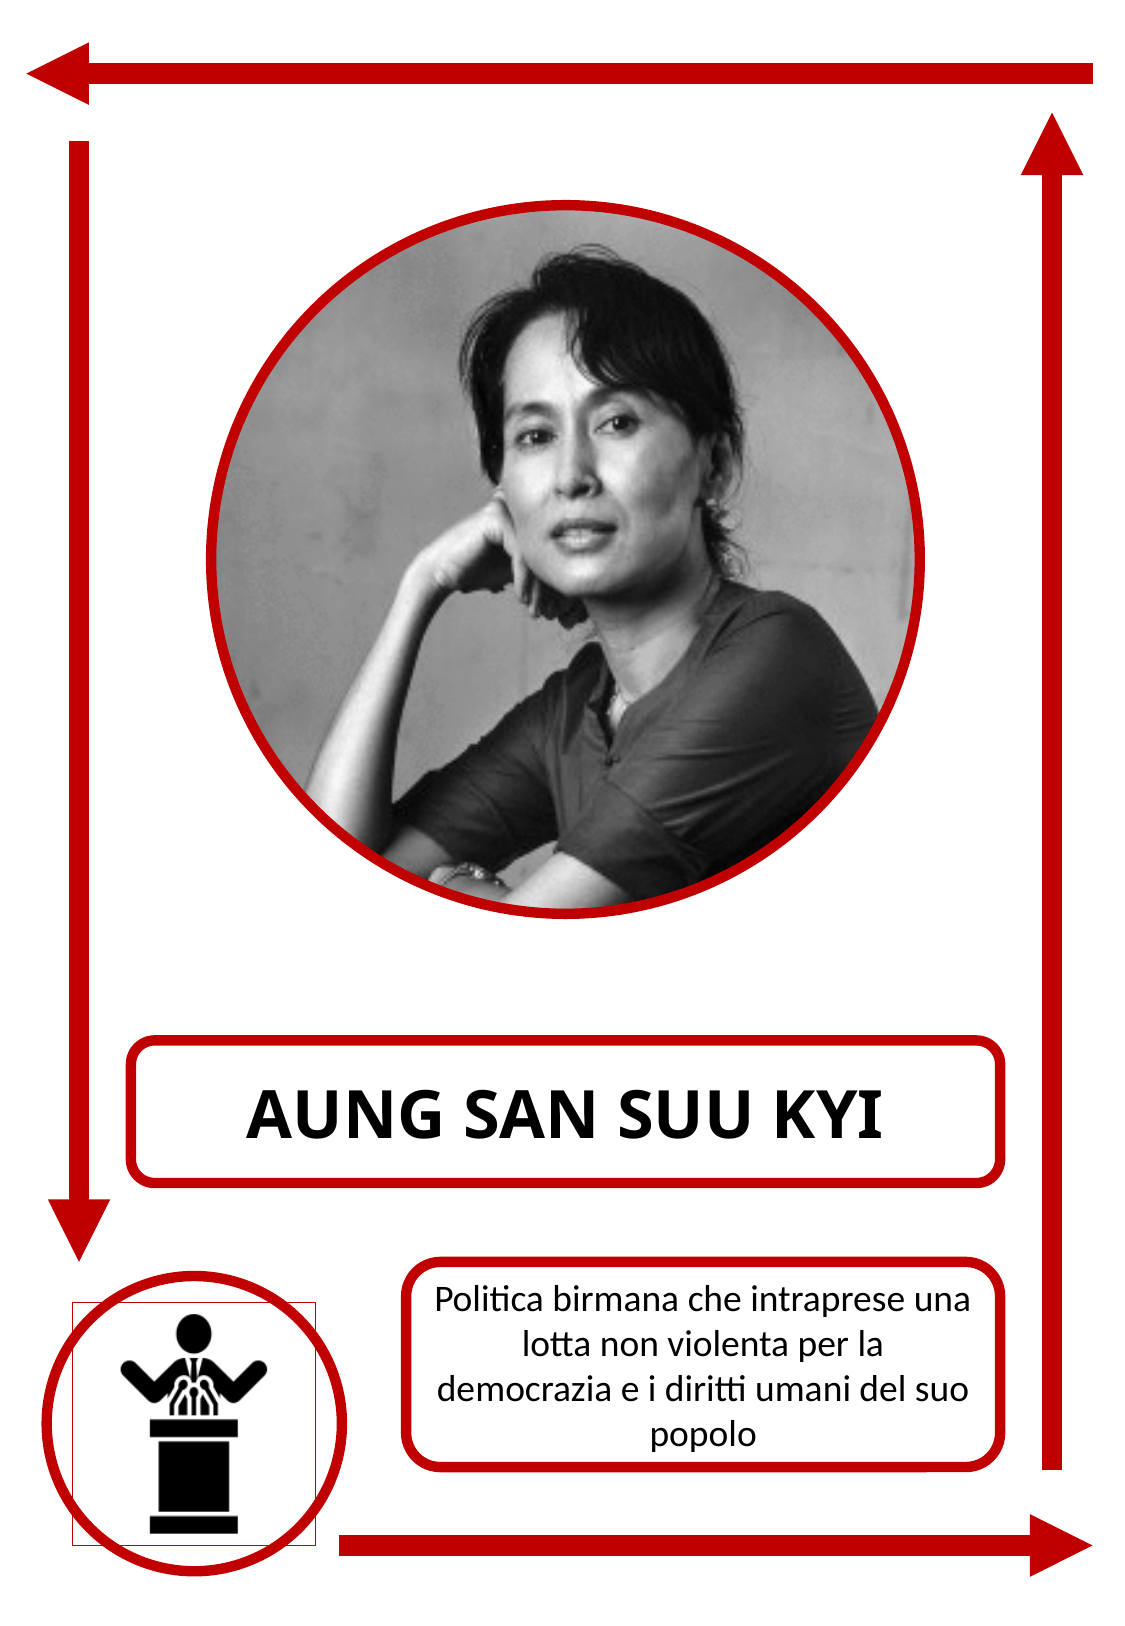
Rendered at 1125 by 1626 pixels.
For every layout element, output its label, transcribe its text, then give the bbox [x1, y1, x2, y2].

picture [211, 207, 920, 917]
text_box [108, 1274, 280, 1302]
picture [72, 1302, 316, 1546]
text_box AUNG SAN SUU KYI [129, 1039, 1002, 1185]
text_box [316, 1338, 343, 1510]
text_box Politica birmana che intraprese una lotta non violenta per la democrazia e i diritti umani del suo popolo [405, 1260, 1002, 1469]
text_box [45, 1339, 72, 1509]
text_box [109, 1546, 279, 1573]
